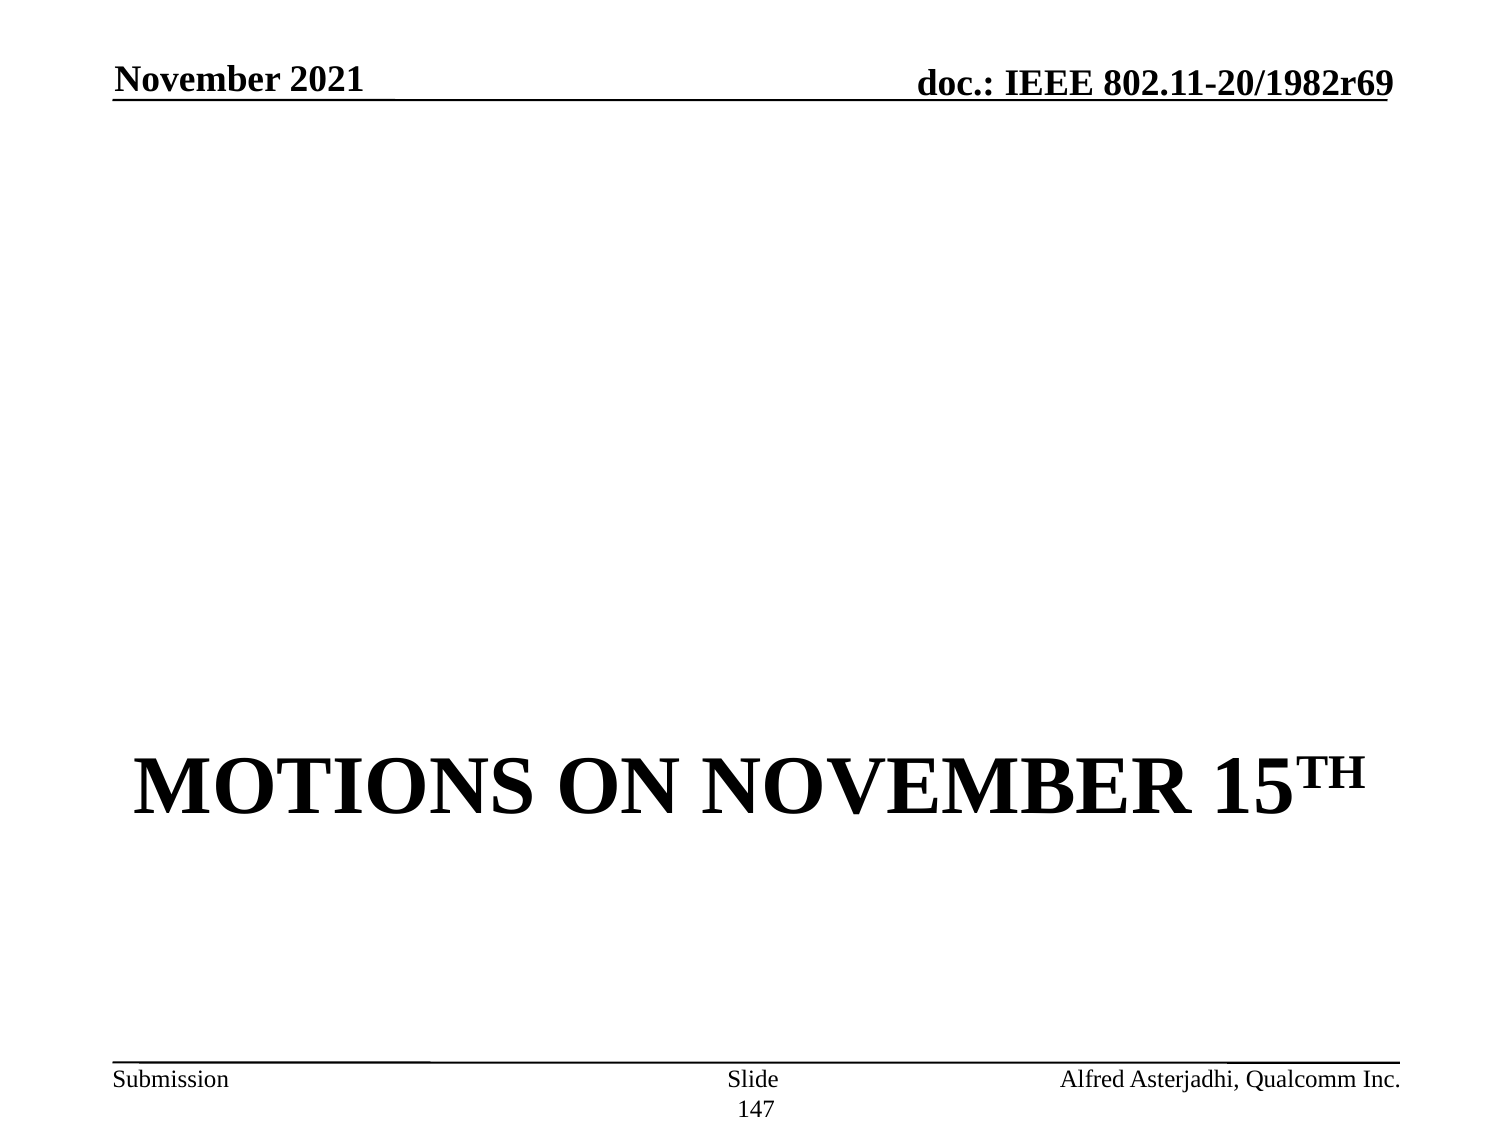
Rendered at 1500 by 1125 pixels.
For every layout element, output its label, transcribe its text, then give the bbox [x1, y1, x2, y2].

footer Alfred Asterjadhi, Qualcomm Inc. [878, 1061, 1402, 1093]
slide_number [114, 54, 423, 100]
slide_number Slide 147 [712, 1061, 800, 1123]
title Motions on NOVEMBER 15th [118, 722, 1394, 947]
